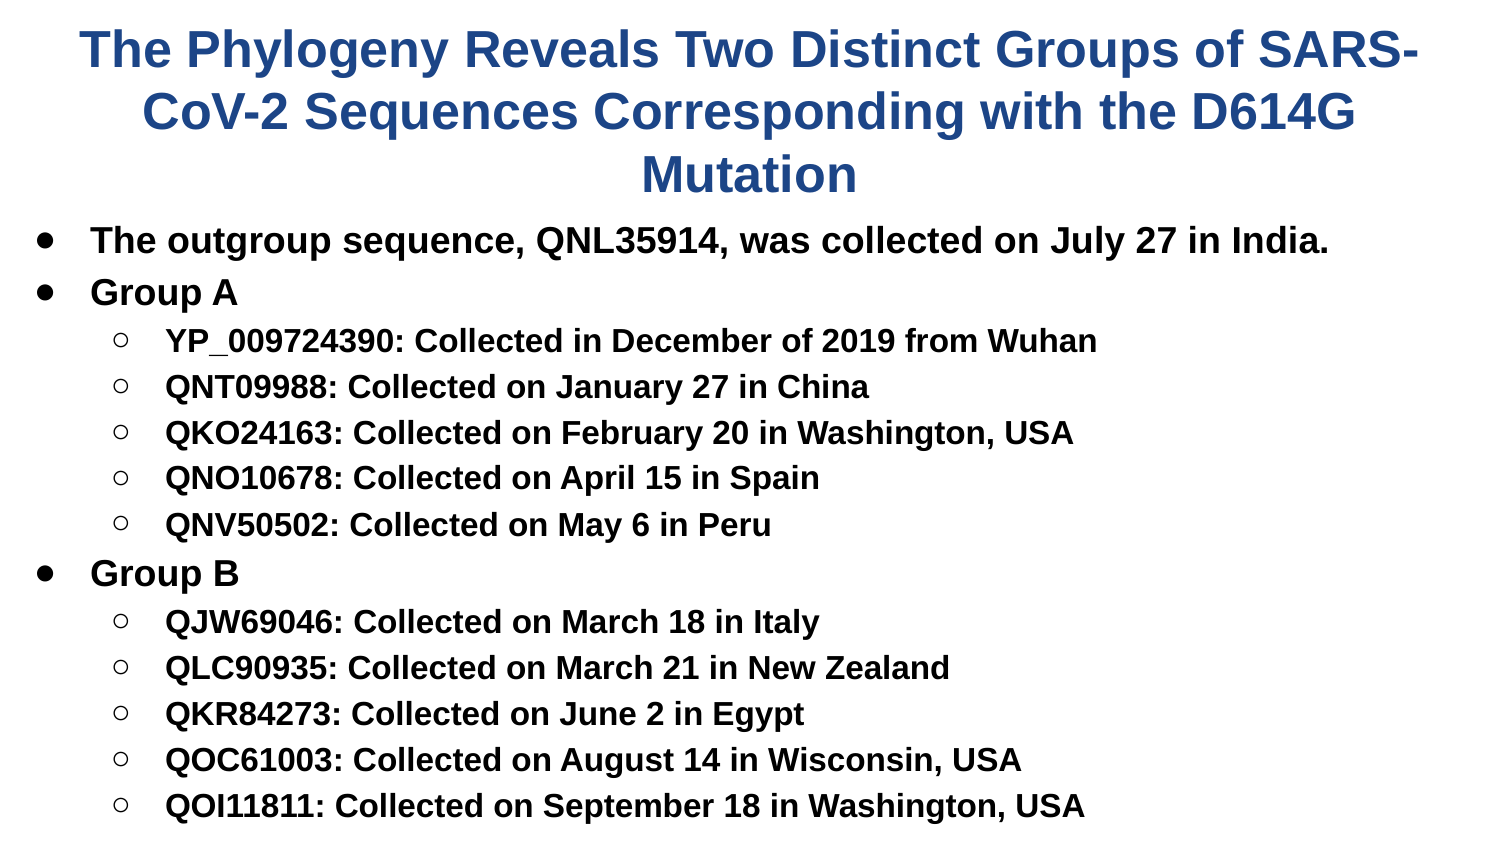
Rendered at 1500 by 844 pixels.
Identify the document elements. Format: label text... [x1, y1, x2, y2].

list The outgroup sequence, QNL35914, was collected on July 27 in India. Group A YP_009724390: Collected in December of 2019 from Wuhan QNT09988: Collected on January 27 in China QKO24163: Collected on February 20 in Washington, USA QNO10678: Collected on April 15 in Spain QNV50502: Collected on May 6 in Peru Group B QJW69046: Collected on March 18 in Italy QLC90935: Collected on March 21 in New Zealand QKR84273: Collected on June 2 in Egypt QOC61003: Collected on August 14 in Wisconsin, USA QOI11811: Collected on September 18 in Washington, USA [0, 194, 1500, 844]
title The Phylogeny Reveals Two Distinct Groups of SARS-CoV-2 Sequences Corresponding with the D614G Mutation [25, 0, 1475, 174]
